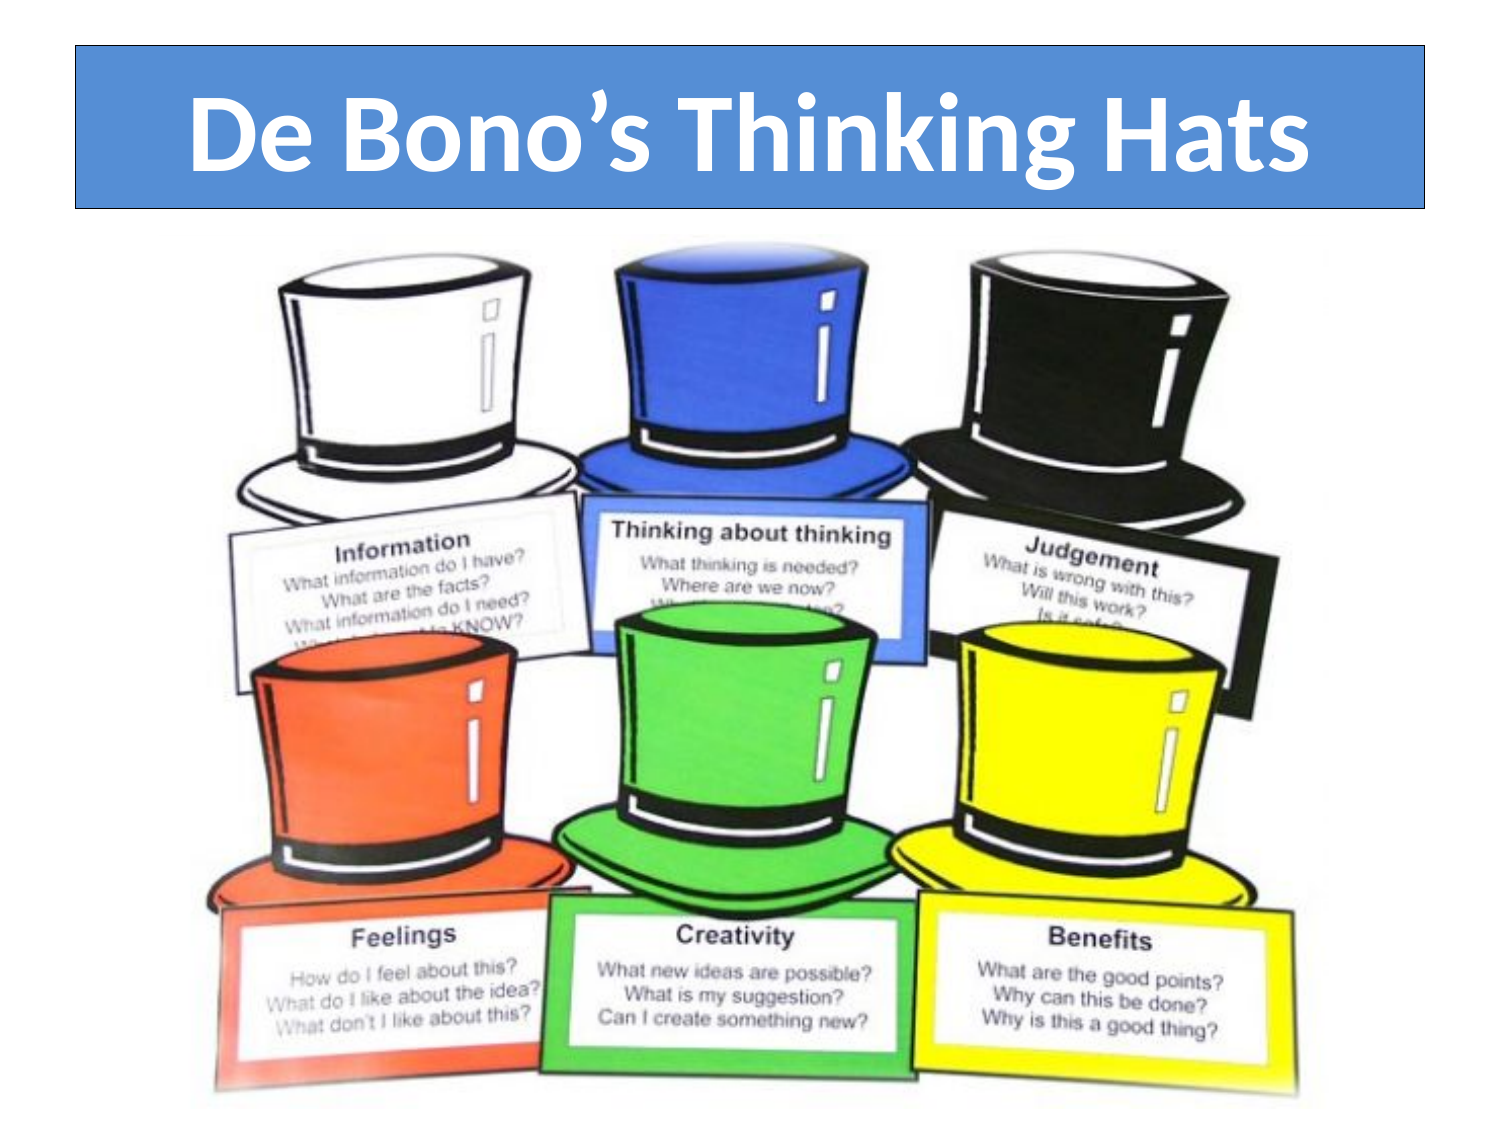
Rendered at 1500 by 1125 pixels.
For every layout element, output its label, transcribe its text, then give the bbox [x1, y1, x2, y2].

title De Bono’s Thinking Hats [75, 45, 1425, 209]
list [159, 234, 1329, 1109]
